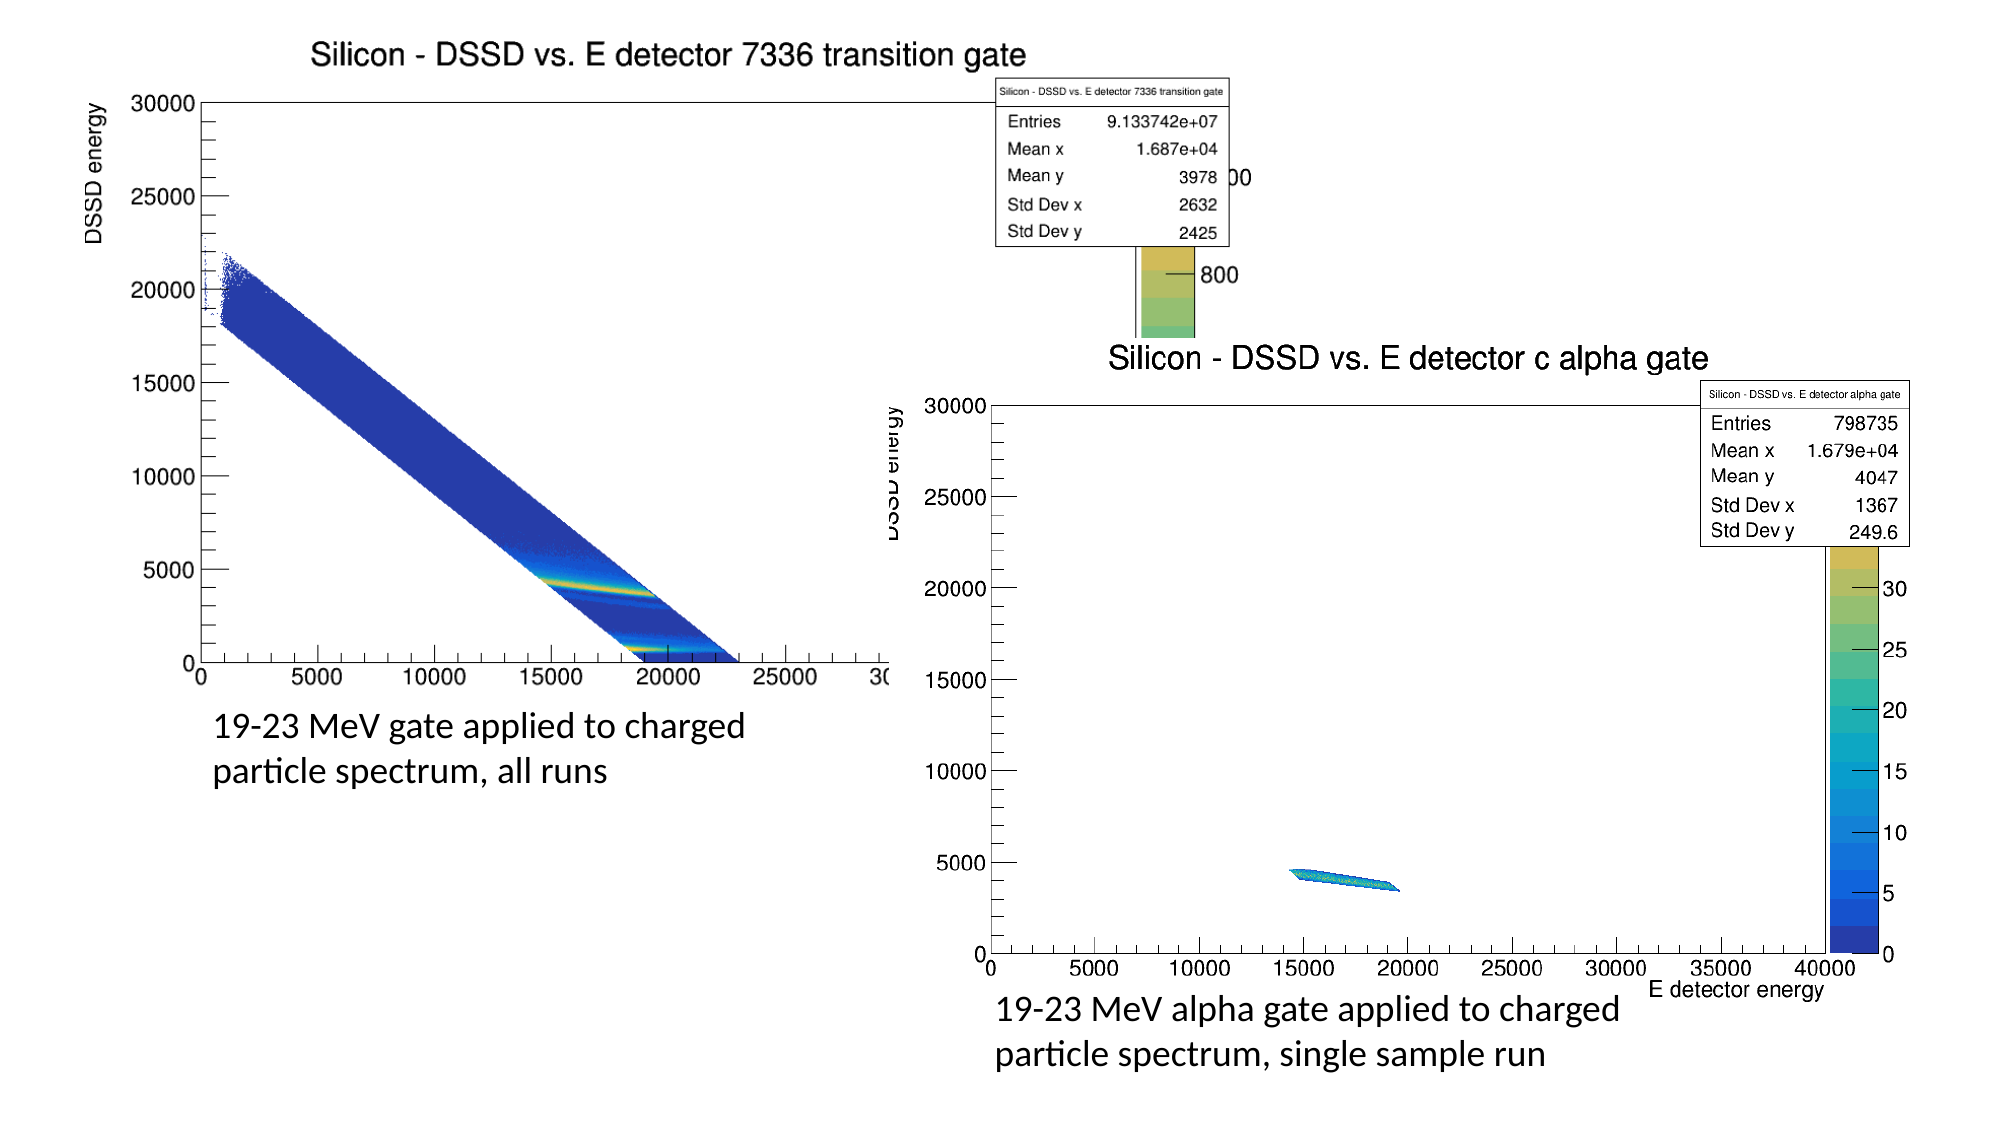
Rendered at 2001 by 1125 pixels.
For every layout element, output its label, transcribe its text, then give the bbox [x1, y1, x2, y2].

text_box 19-23 MeV alpha gate applied to charged particle spectrum, single sample run [979, 1011, 1674, 1082]
text_box 19-23 MeV gate applied to charged particle spectrum, all runs [197, 727, 813, 798]
picture [85, 34, 1918, 1011]
